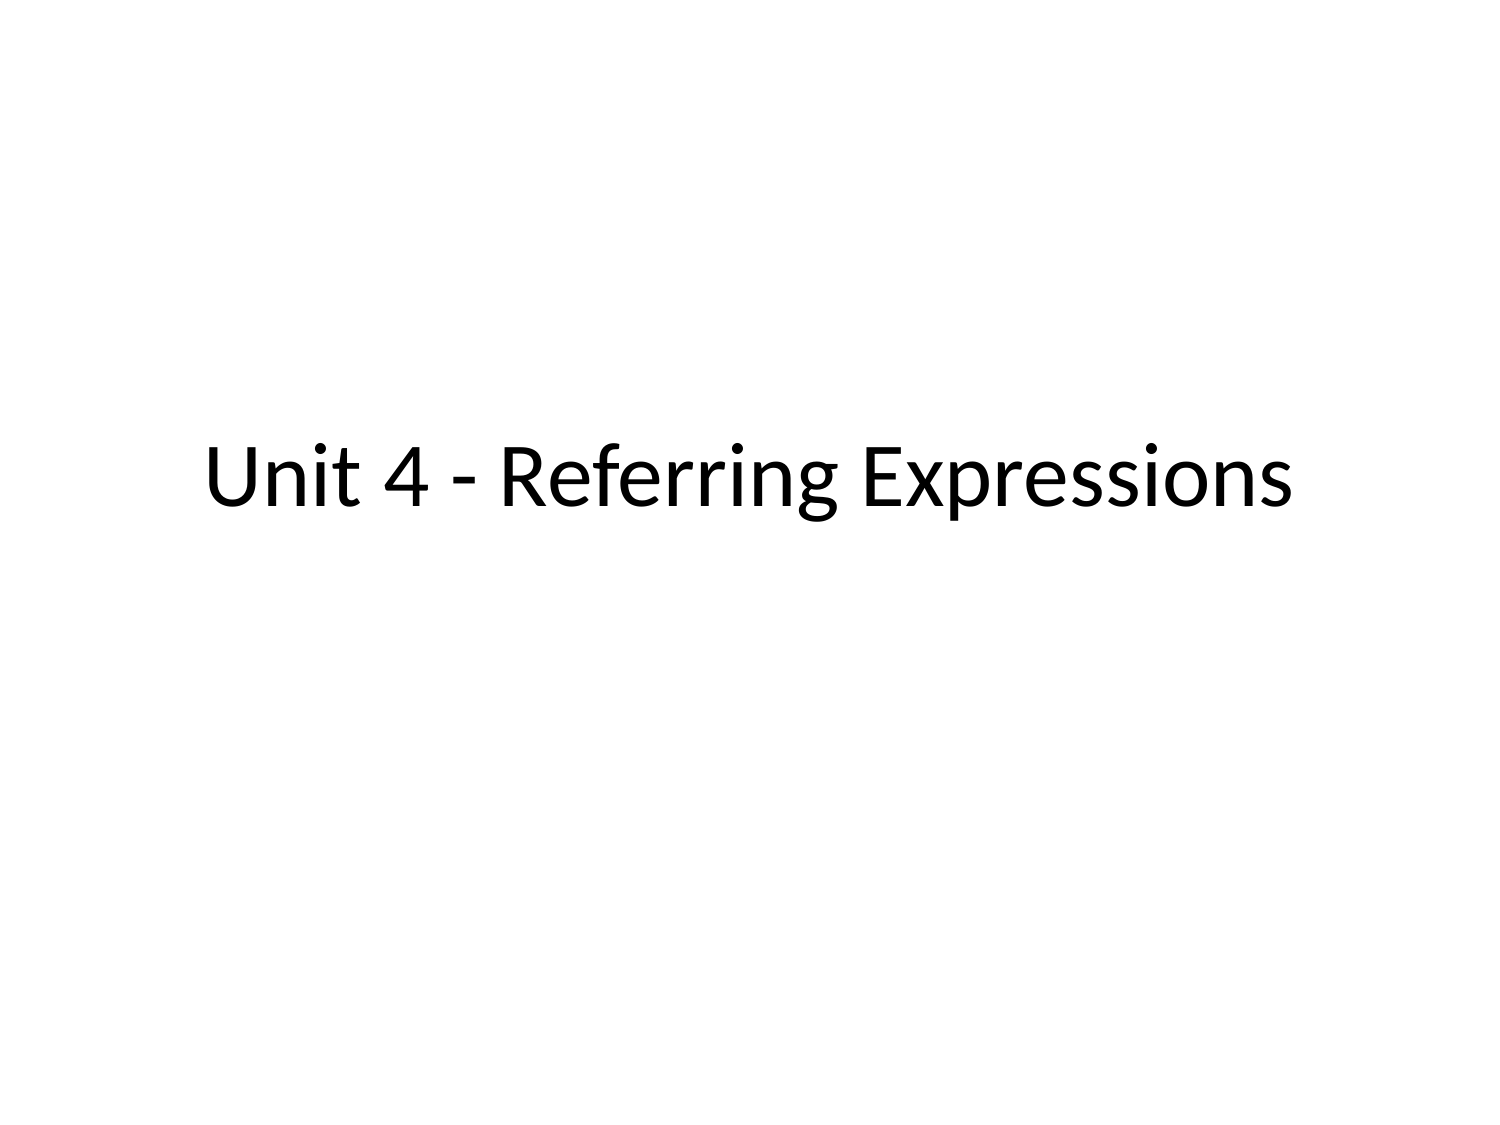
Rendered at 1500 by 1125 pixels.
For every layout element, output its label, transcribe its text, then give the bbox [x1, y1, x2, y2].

title Unit 4 - Referring Expressions [112, 349, 1388, 591]
